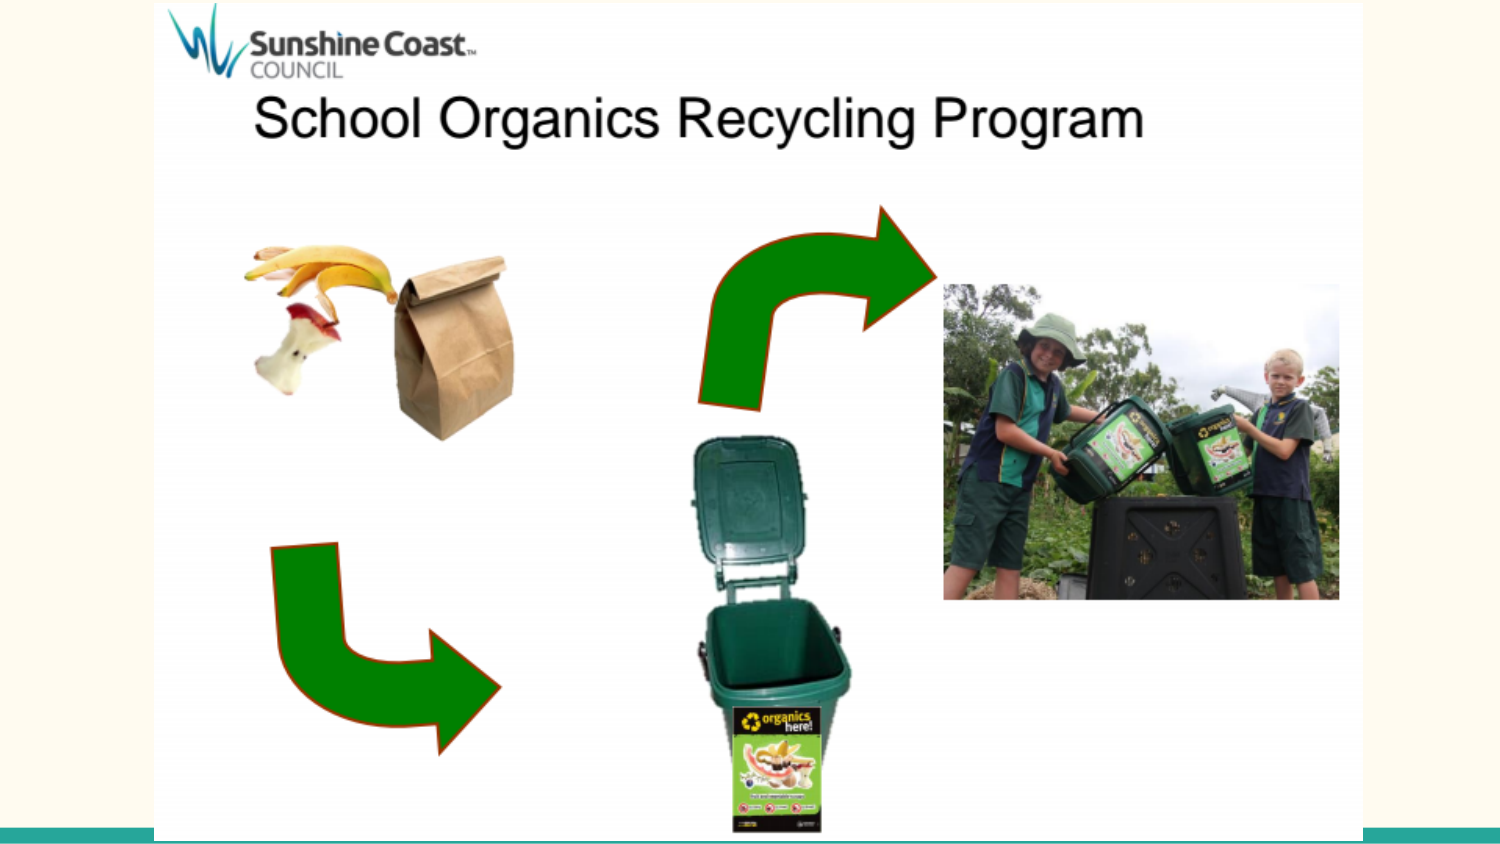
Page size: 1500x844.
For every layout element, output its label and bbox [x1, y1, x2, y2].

picture [154, 2, 1363, 841]
